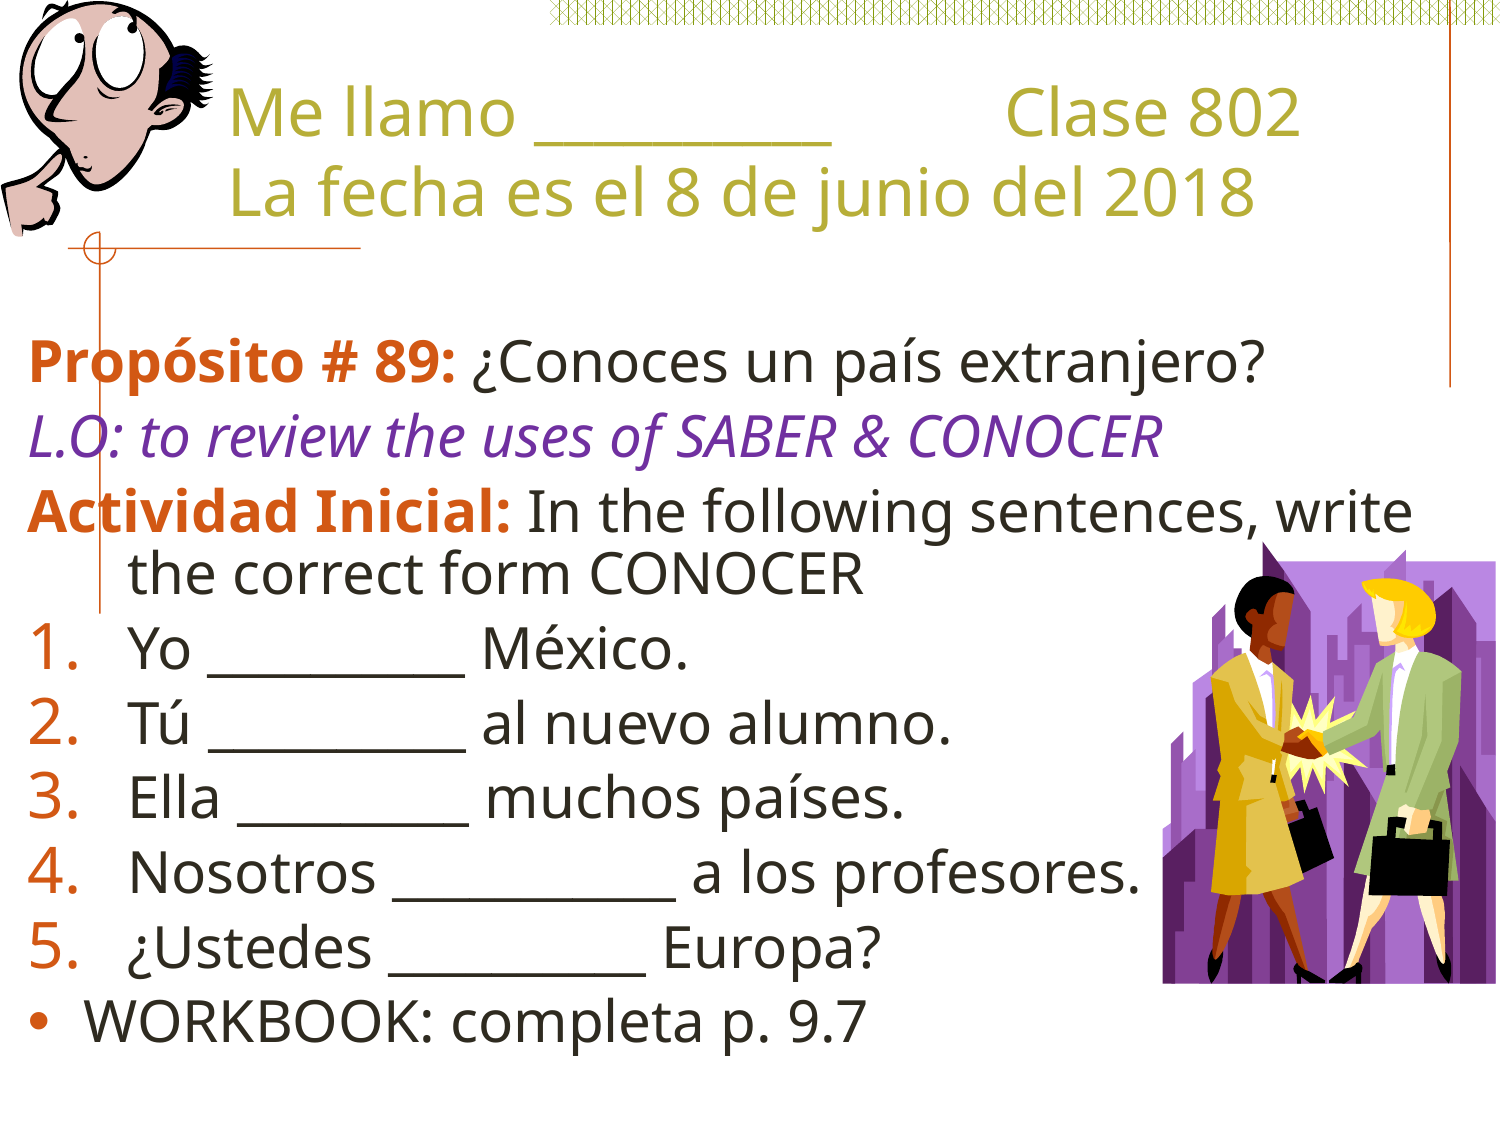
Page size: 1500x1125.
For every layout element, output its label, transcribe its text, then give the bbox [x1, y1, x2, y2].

picture [0, 0, 214, 238]
title Me llamo __________ Clase 802 La fecha es el 8 de junio del 2018 [215, 0, 1463, 238]
list Propósito # 89: ¿Conoces un país extranjero? L.O: to review the uses of SABER & CONOCER Actividad Inicial: In the following sentences, write the correct form CONOCER Yo __________ México. Tú __________ al nuevo alumno. Ella _________ muchos países. Nosotros ___________ a los profesores. ¿Ustedes __________ Europa? WORKBOOK: completa p. 9.7 [12, 324, 1475, 1113]
picture [1162, 537, 1500, 988]
